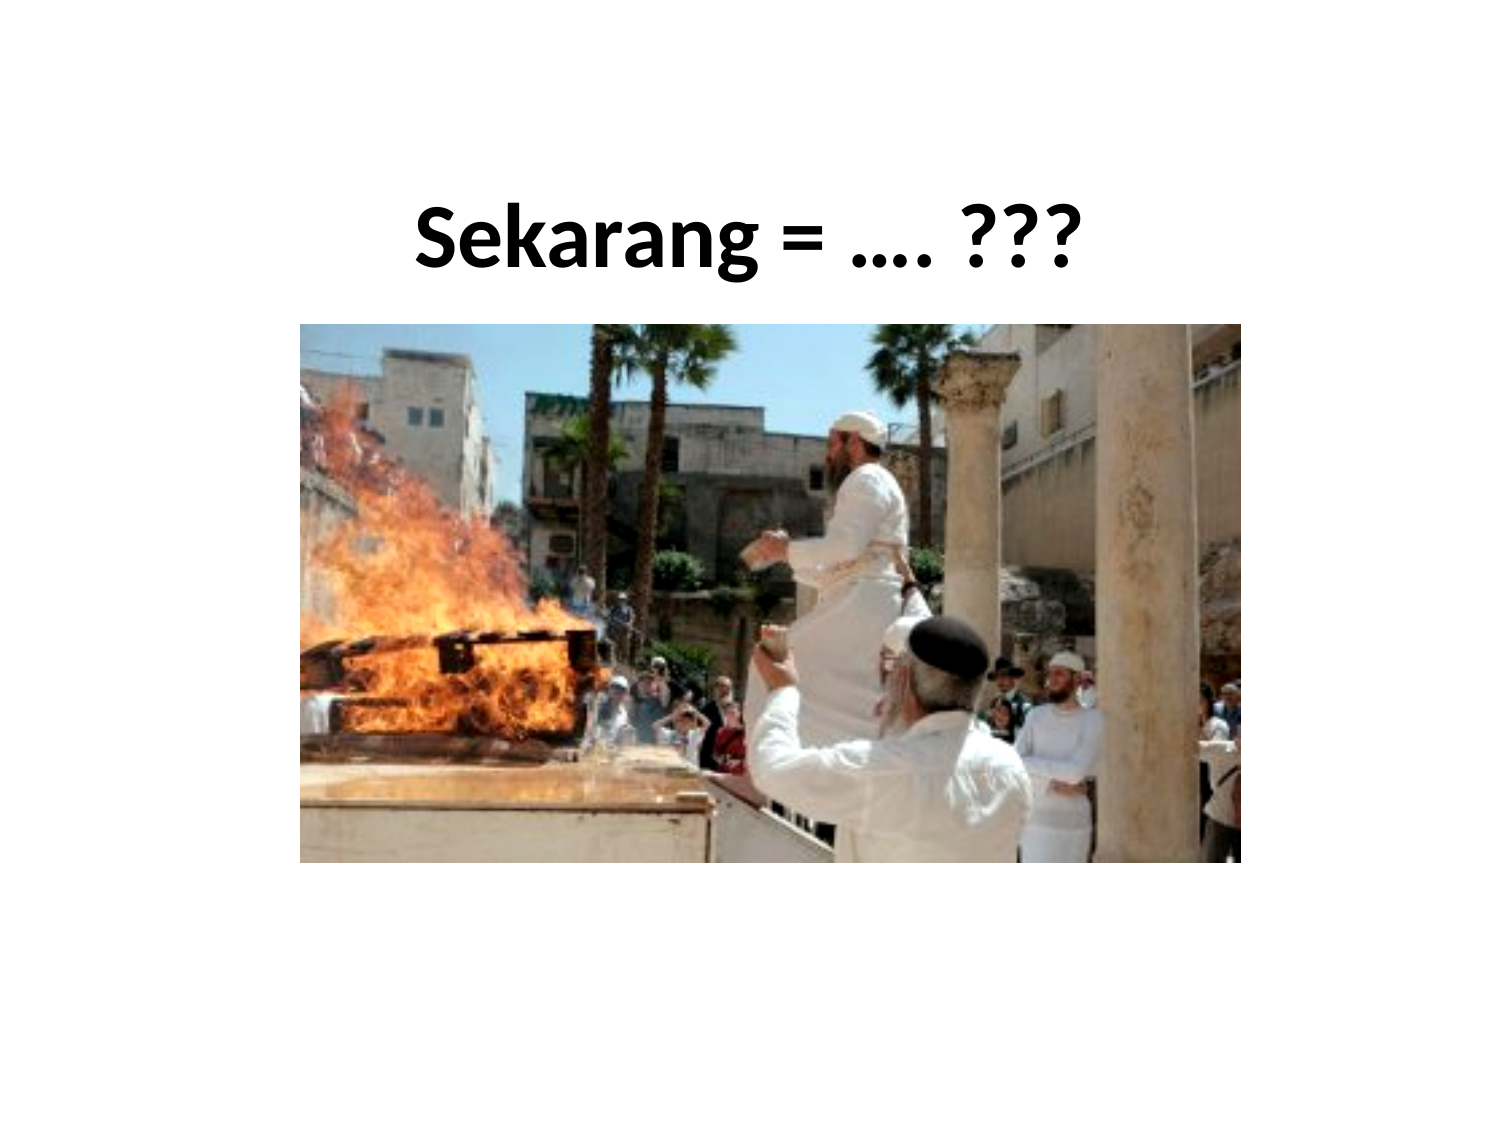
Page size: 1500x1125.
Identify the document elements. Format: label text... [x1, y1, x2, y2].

title Sekarang = …. ??? [75, 137, 1425, 325]
picture [299, 324, 1241, 863]
